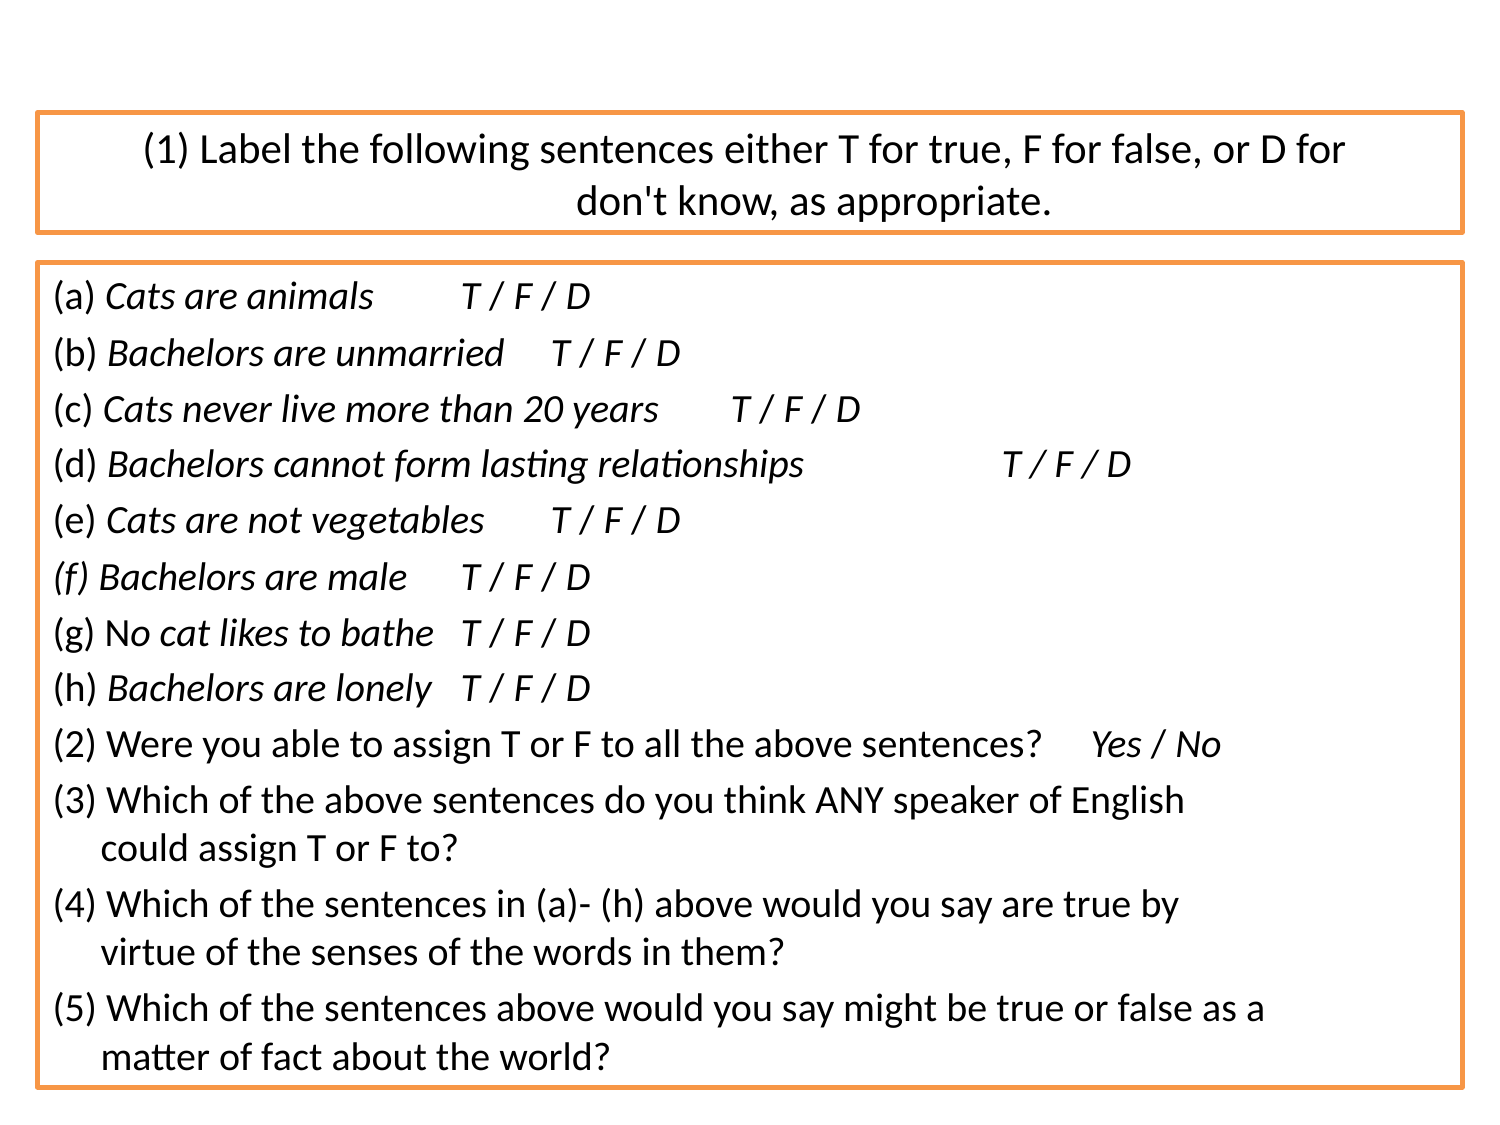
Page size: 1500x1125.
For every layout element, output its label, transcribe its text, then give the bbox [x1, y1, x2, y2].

list (a) Cats are animals T / F / D (b) Bachelors are unmarried T / F / D (c) Cats never live more than 20 years T / F / D (d) Bachelors cannot form lasting relationships T / F / D (e) Cats are not vegetables T / F / D (f) Bachelors are male T / F / D (g) No cat likes to bathe T / F / D (h) Bachelors are lonely T / F / D (2) Were you able to assign T or F to all the above sentences? Yes / No (3) Which of the above sentences do you think ANY speaker of English could assign T or F to? (4) Which of the sentences in (a)- (h) above would you say are true by virtue of the senses of the words in them? (5) Which of the sentences above would you say might be true or false as a matter of fact about the world? [35, 260, 1465, 1090]
title (1) Label the following sentences either T for true, F for false, or D for don't know, as appropriate. [35, 110, 1465, 235]
